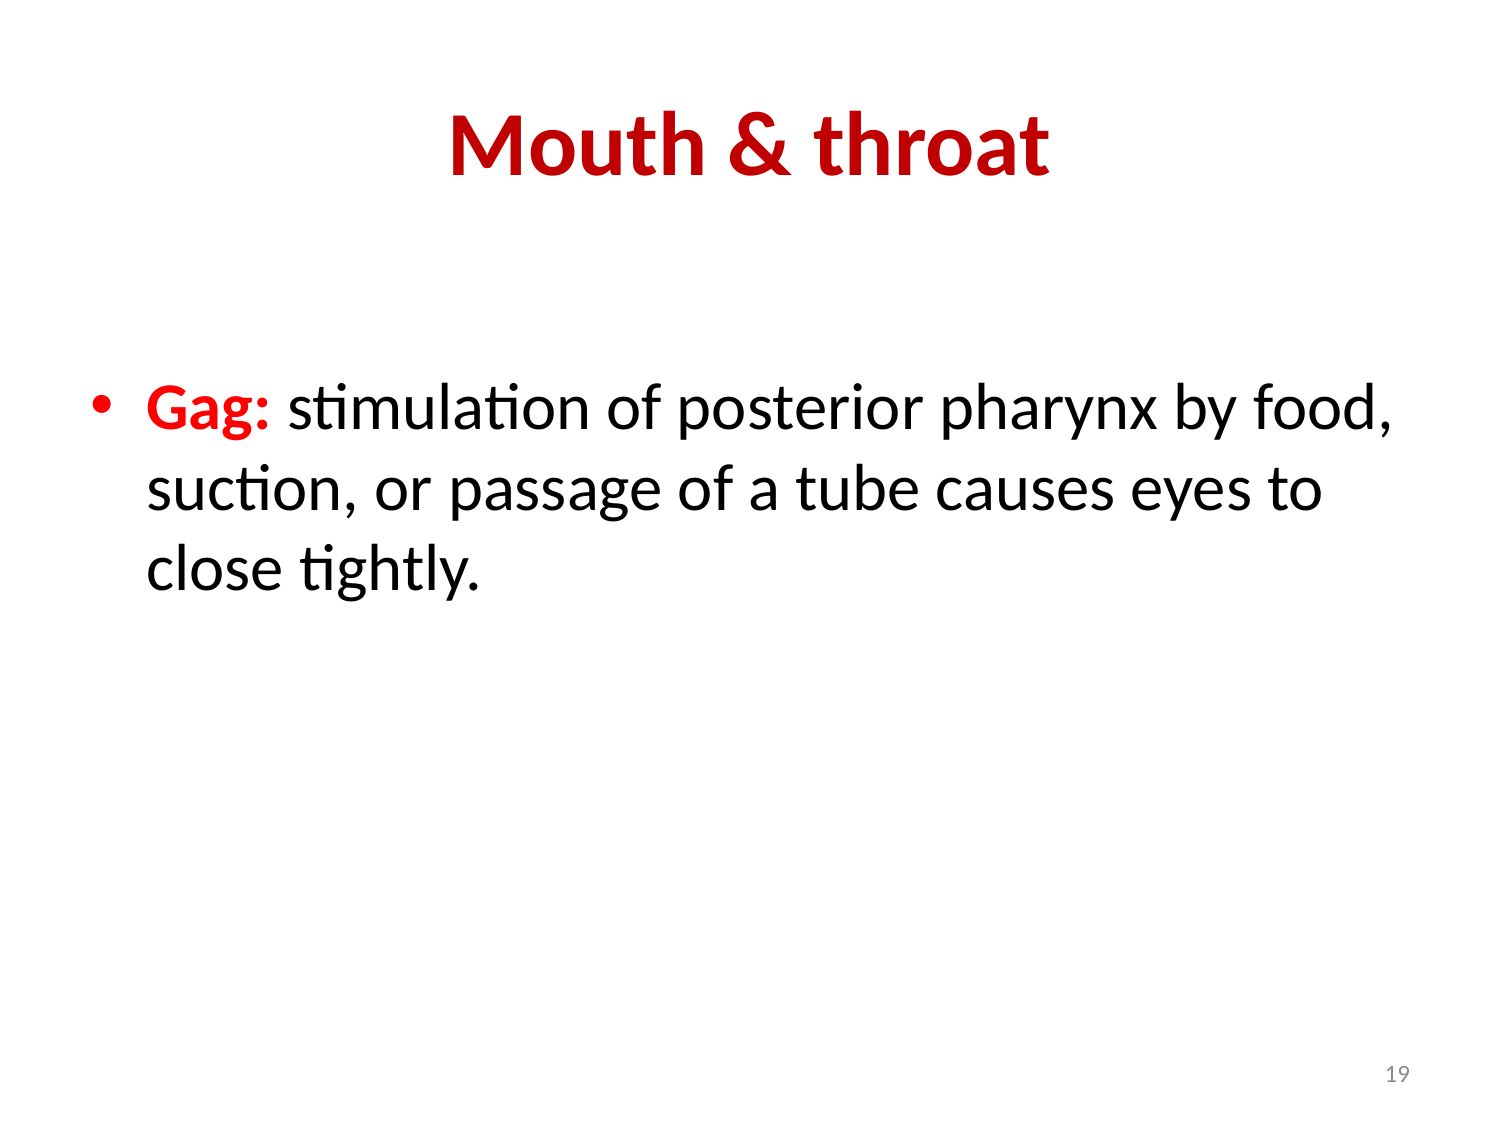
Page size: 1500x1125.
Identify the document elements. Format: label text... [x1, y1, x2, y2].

slide_number 19 [1074, 1042, 1425, 1103]
list Gag: stimulation of posterior pharynx by food, suction, or passage of a tube causes eyes to close tightly. [75, 262, 1425, 1005]
title Mouth & throat [75, 45, 1425, 233]
